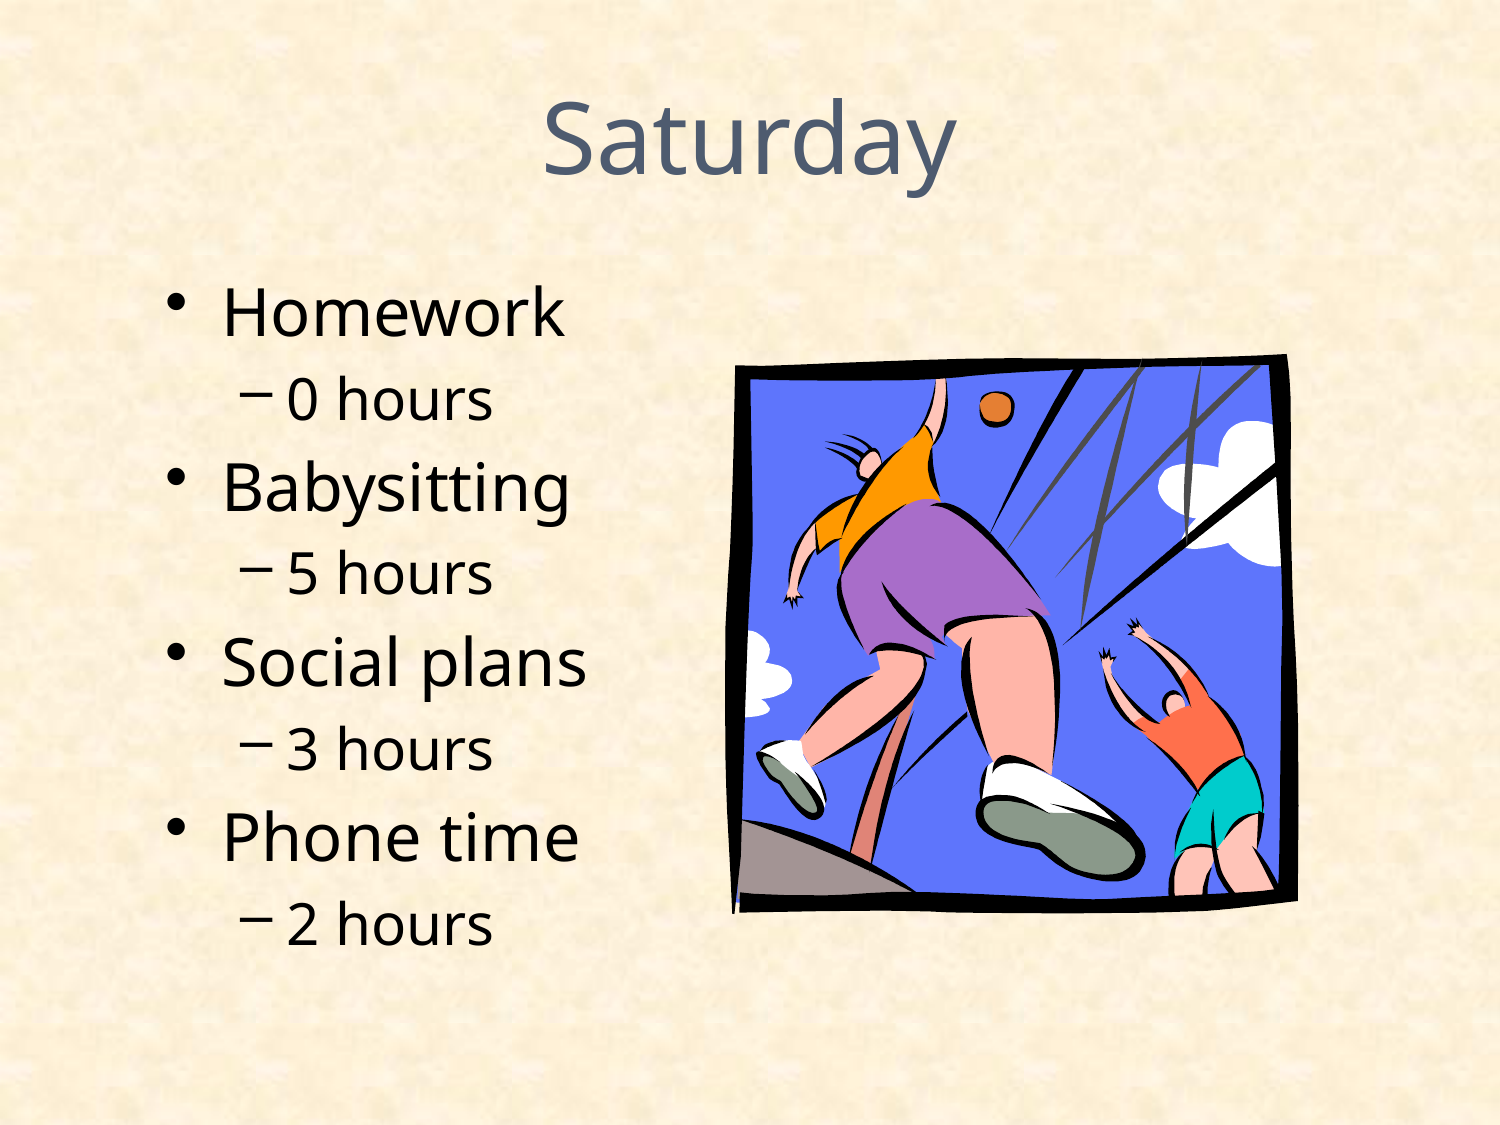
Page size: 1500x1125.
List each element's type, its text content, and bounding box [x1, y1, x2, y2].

title Saturday [149, 44, 1351, 226]
picture [0, 0, 1500, 1125]
list Homework 0 hours Babysitting 5 hours Social plans 3 hours Phone time 2 hours [149, 262, 738, 1001]
